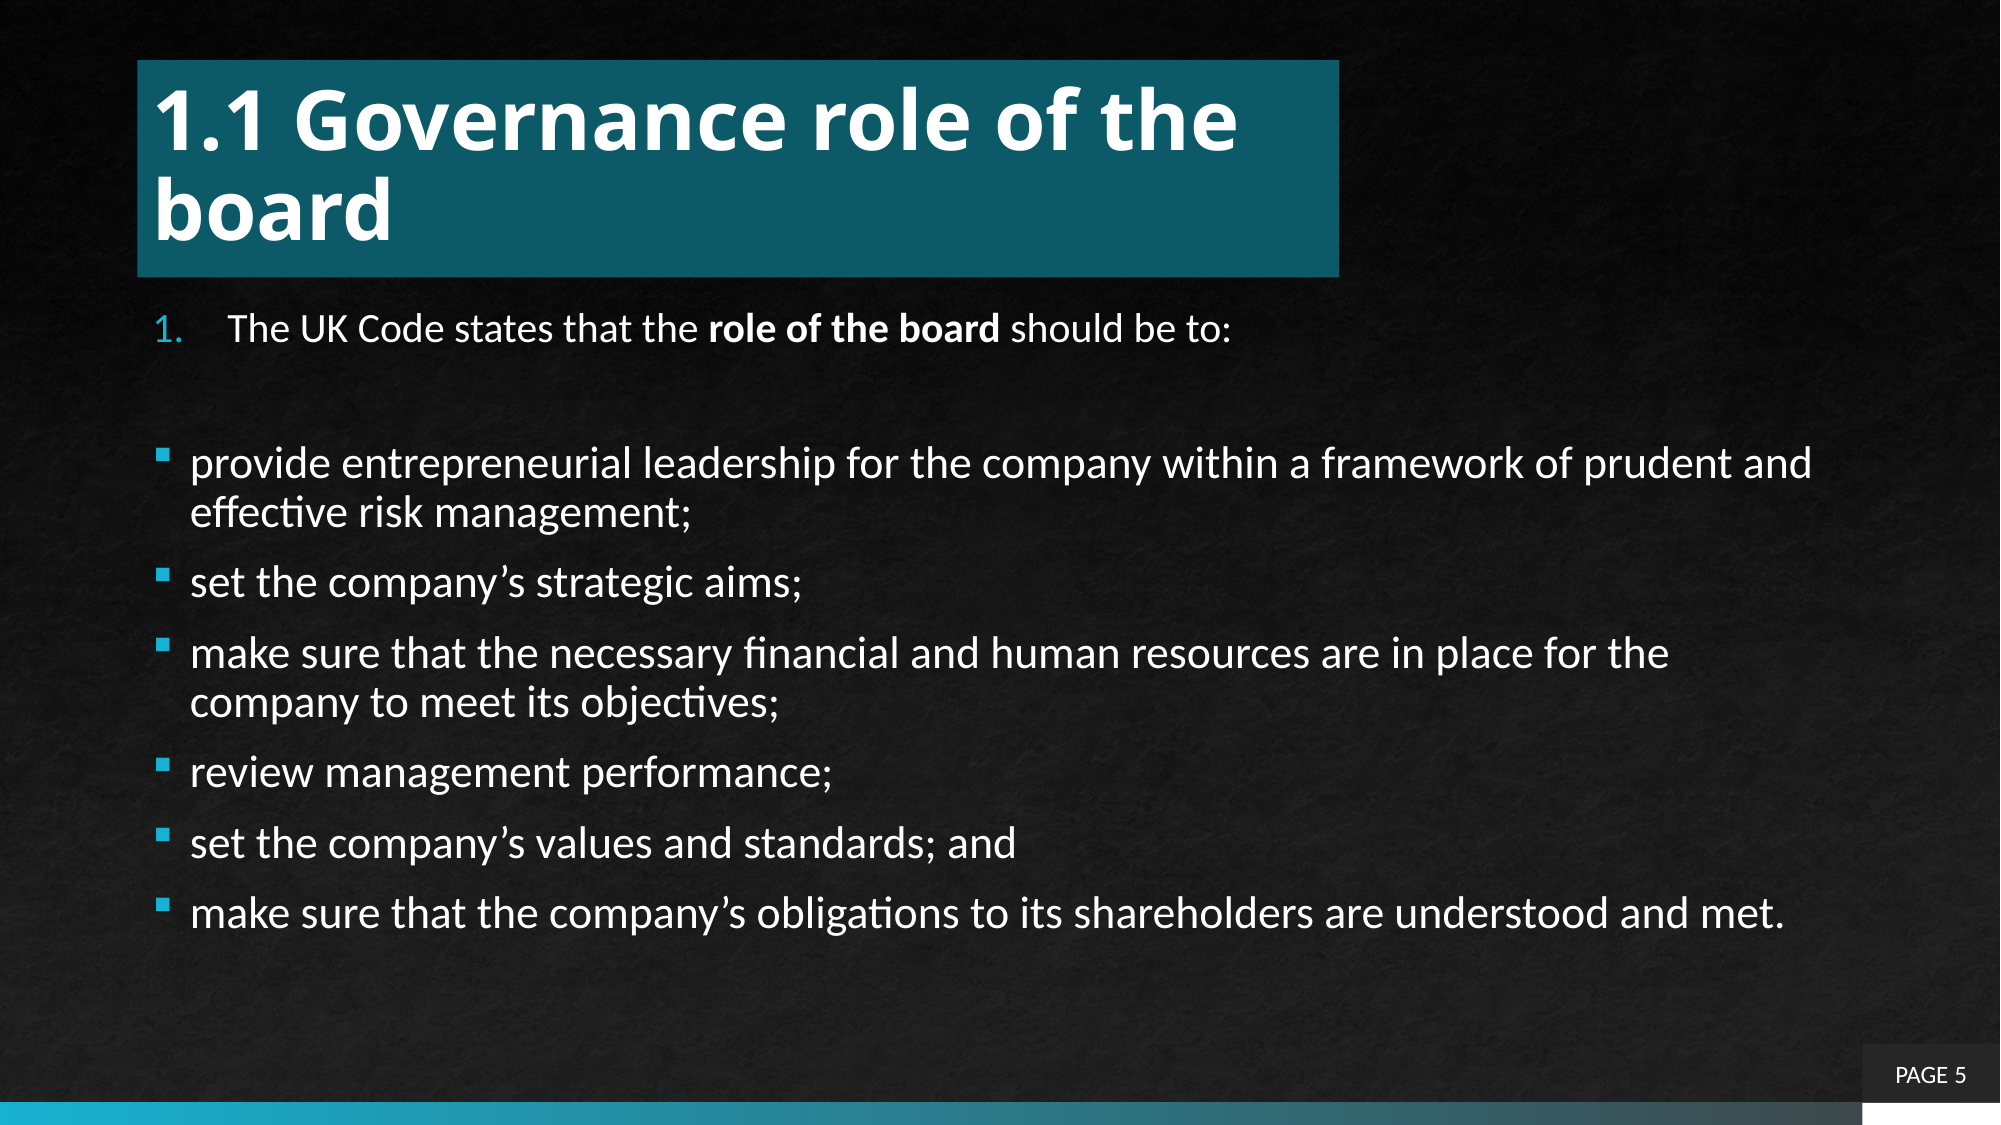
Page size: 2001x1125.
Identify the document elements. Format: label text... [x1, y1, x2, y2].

picture [0, 0, 2000, 1103]
title 1.1 Governance role of the board [137, 59, 1340, 278]
slide_number PAGE 5 [1862, 1043, 2000, 1103]
list The UK Code states that the role of the board should be to: provide entrepreneurial leadership for the company within a framework of prudent and effective risk management; set the company’s strategic aims; make sure that the necessary financial and human resources are in place for the company to meet its objectives; review management performance; set the company’s values and standards; and make sure that the company’s obligations to its shareholders are understood and met. [137, 299, 1863, 1014]
